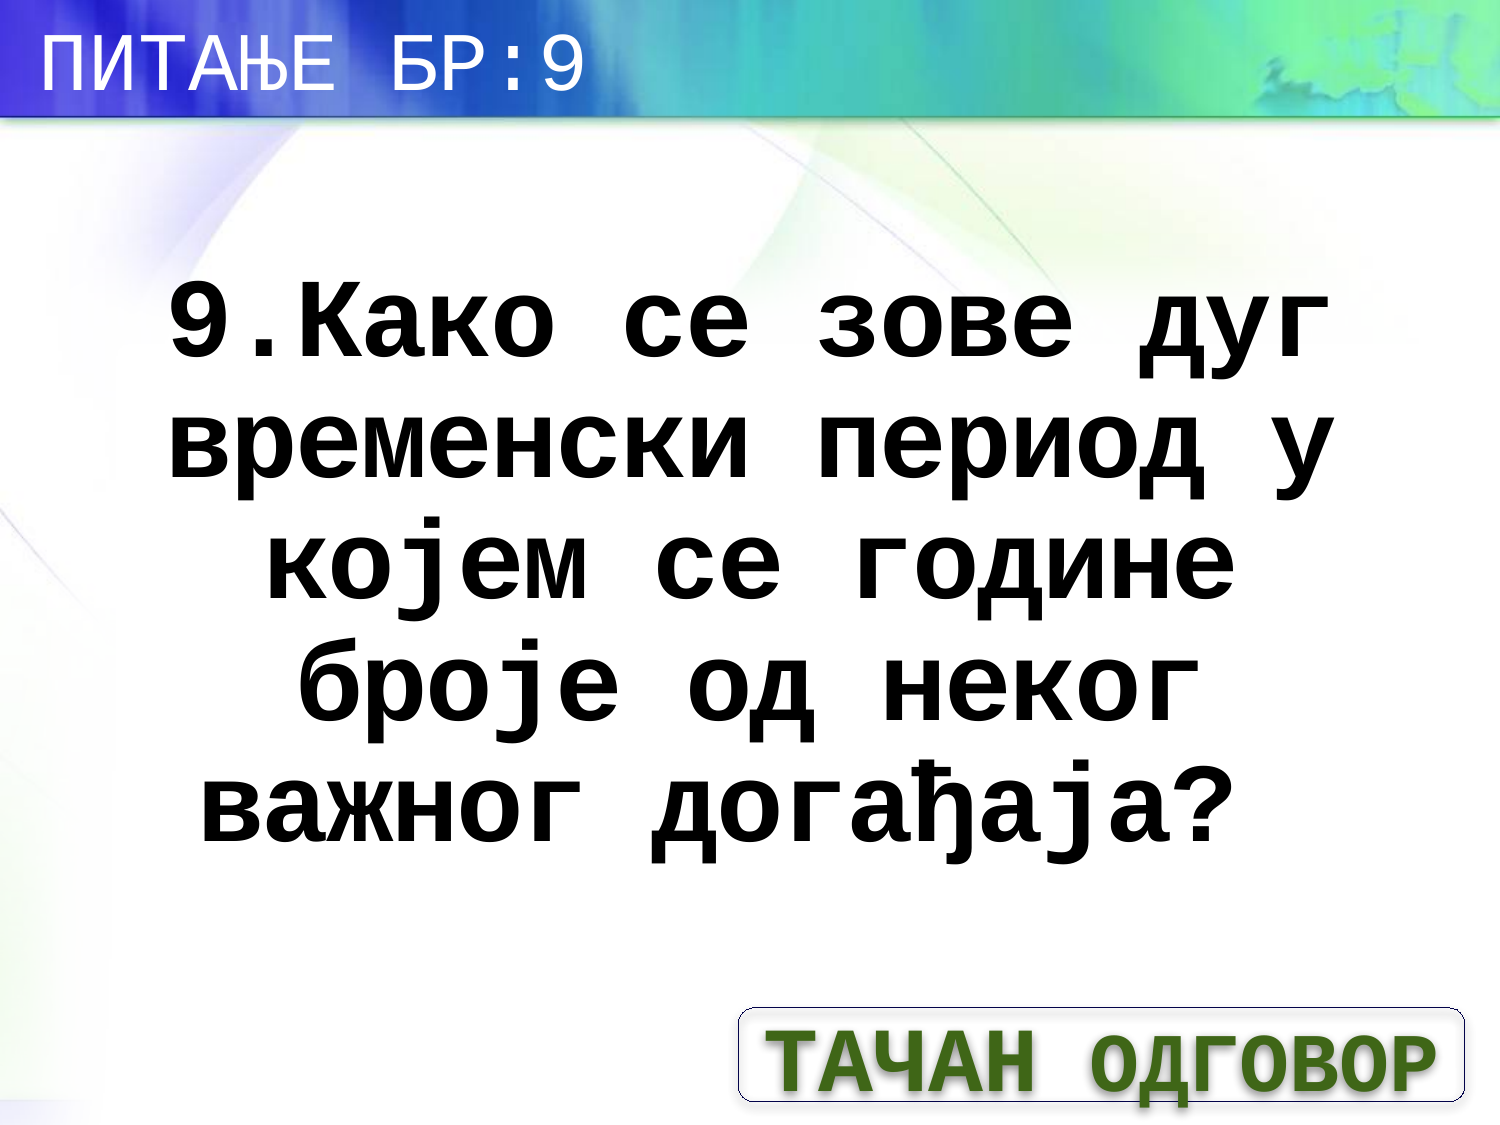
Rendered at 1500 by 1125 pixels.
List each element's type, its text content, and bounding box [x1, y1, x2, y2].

text_box ПИТАЊЕ БР:9 [23, 0, 621, 115]
text_box ТАЧАН ОДГОВОР [738, 1007, 1465, 1102]
picture [0, 0, 1500, 1125]
title 9.Како се зове дуг временски период у којем се године броје од неког важног догађаја? [93, 152, 1407, 973]
